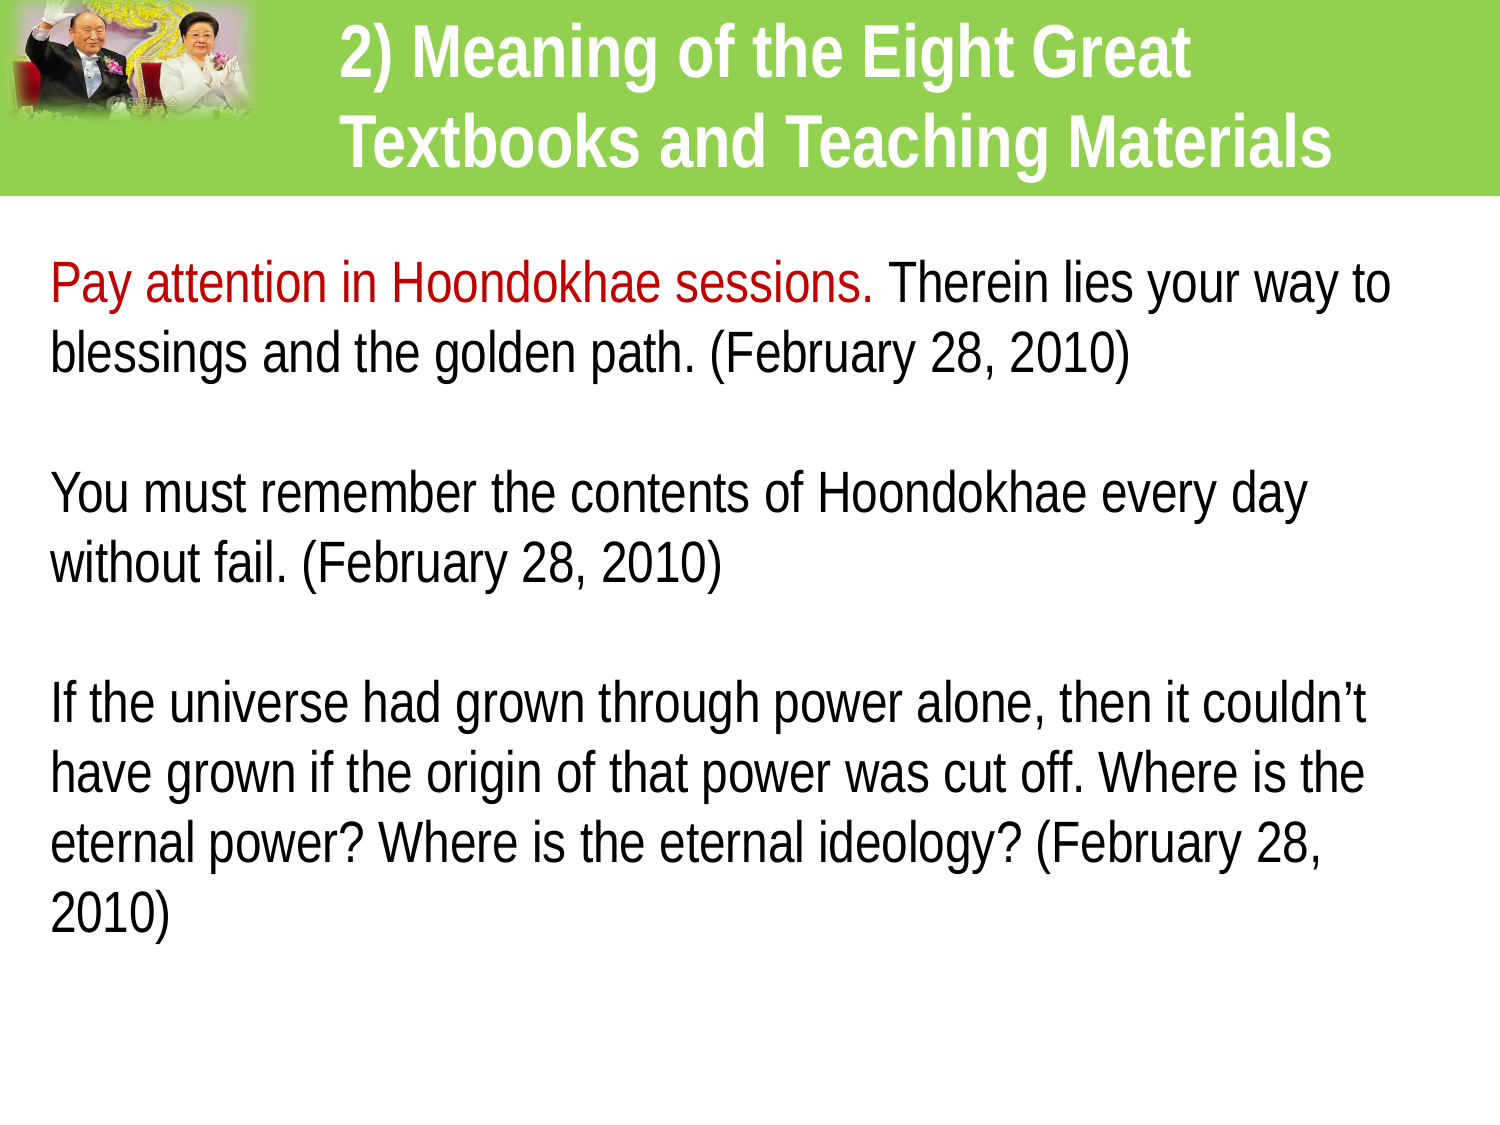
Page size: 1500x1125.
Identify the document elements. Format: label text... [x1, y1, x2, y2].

text_box Pay attention in Hoondokhae sessions. Therein lies your way to blessings and the golden path. (February 28, 2010) You must remember the contents of Hoondokhae every day without fail. (February 28, 2010) If the universe had grown through power alone, then it couldn’t have grown if the origin of that power was cut off. Where is the eternal power? Where is the eternal ideology? (February 28, 2010) [35, 198, 1465, 952]
text_box [0, 0, 1500, 198]
picture [0, 0, 266, 126]
text_box 2) Meaning of the Eight Great Textbooks and Teaching Materials [324, 0, 1459, 191]
